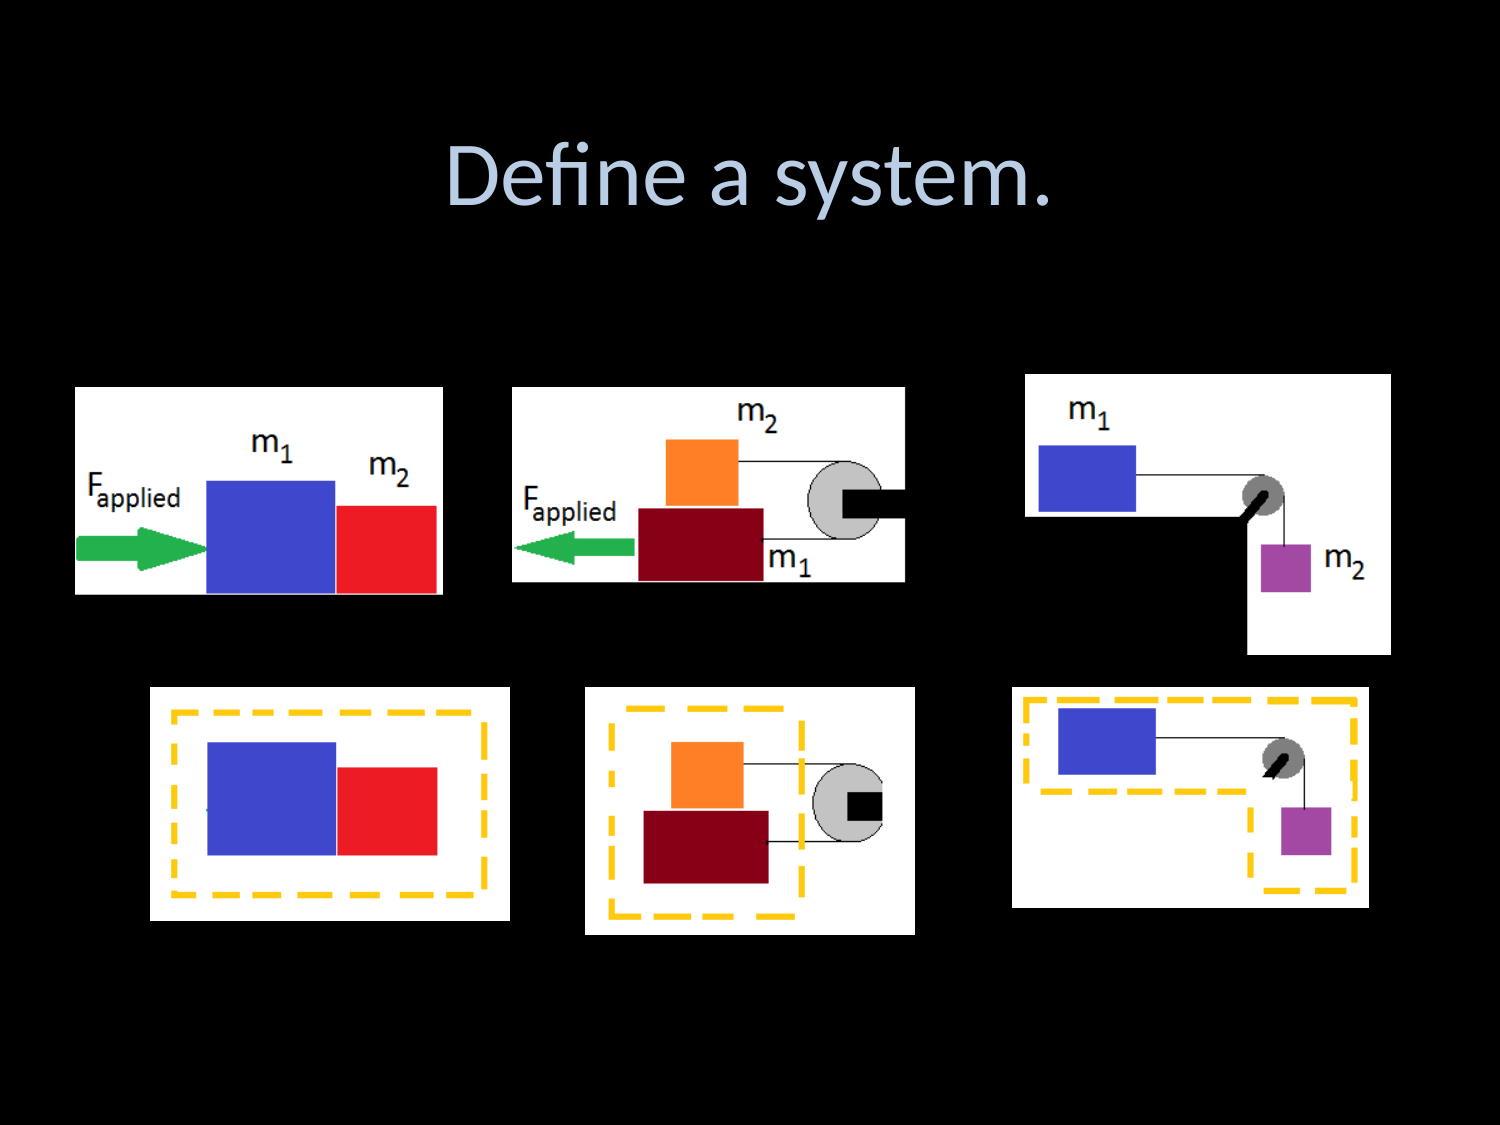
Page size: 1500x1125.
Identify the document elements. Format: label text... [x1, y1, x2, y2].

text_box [1012, 687, 1369, 909]
title Define a system. [75, 75, 1425, 263]
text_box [512, 387, 949, 635]
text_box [1024, 374, 1391, 655]
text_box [149, 687, 510, 921]
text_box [584, 687, 916, 935]
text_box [74, 387, 443, 651]
